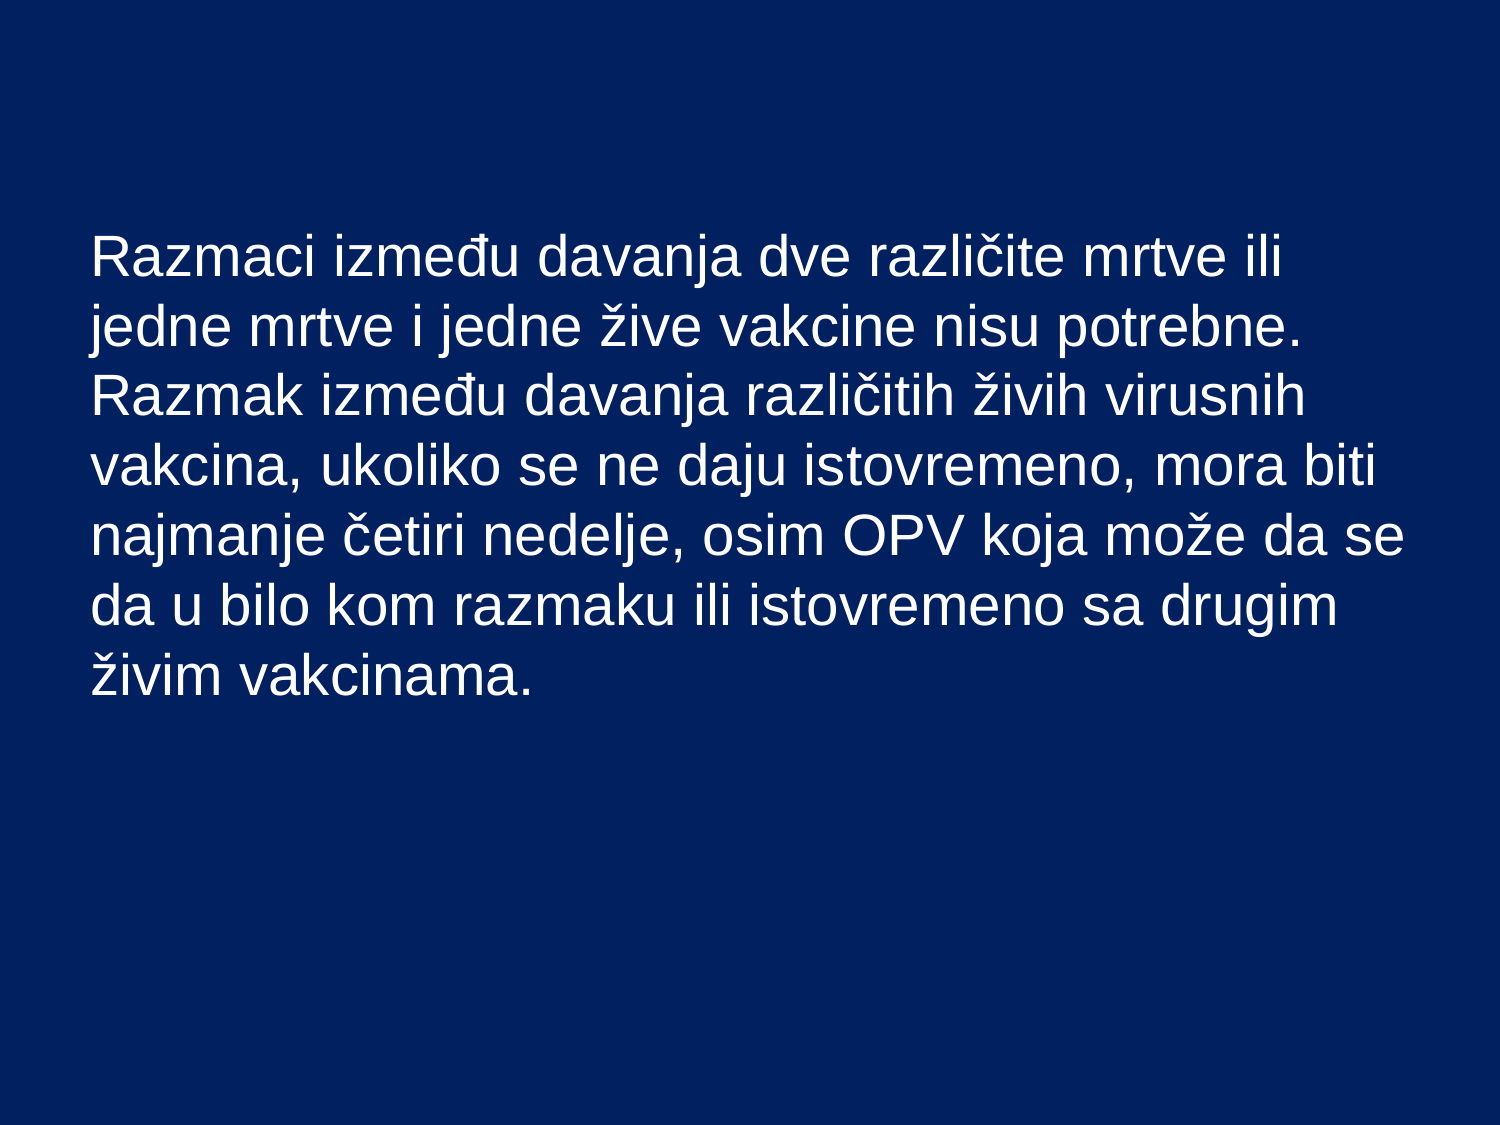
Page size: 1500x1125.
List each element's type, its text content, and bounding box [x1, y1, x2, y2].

title Razmaci između davanja dve različite mrtve ili jedne mrtve i jedne žive vakcine nisu potrebne. Razmak između davanja različitih živih virusnih vakcina, ukoliko se ne daju istovremeno, mora biti najmanje četiri nedelje, osim OPV koja može da se da u bilo kom razmaku ili istovremeno sa drugim živim vakcinama. [75, 137, 1425, 788]
